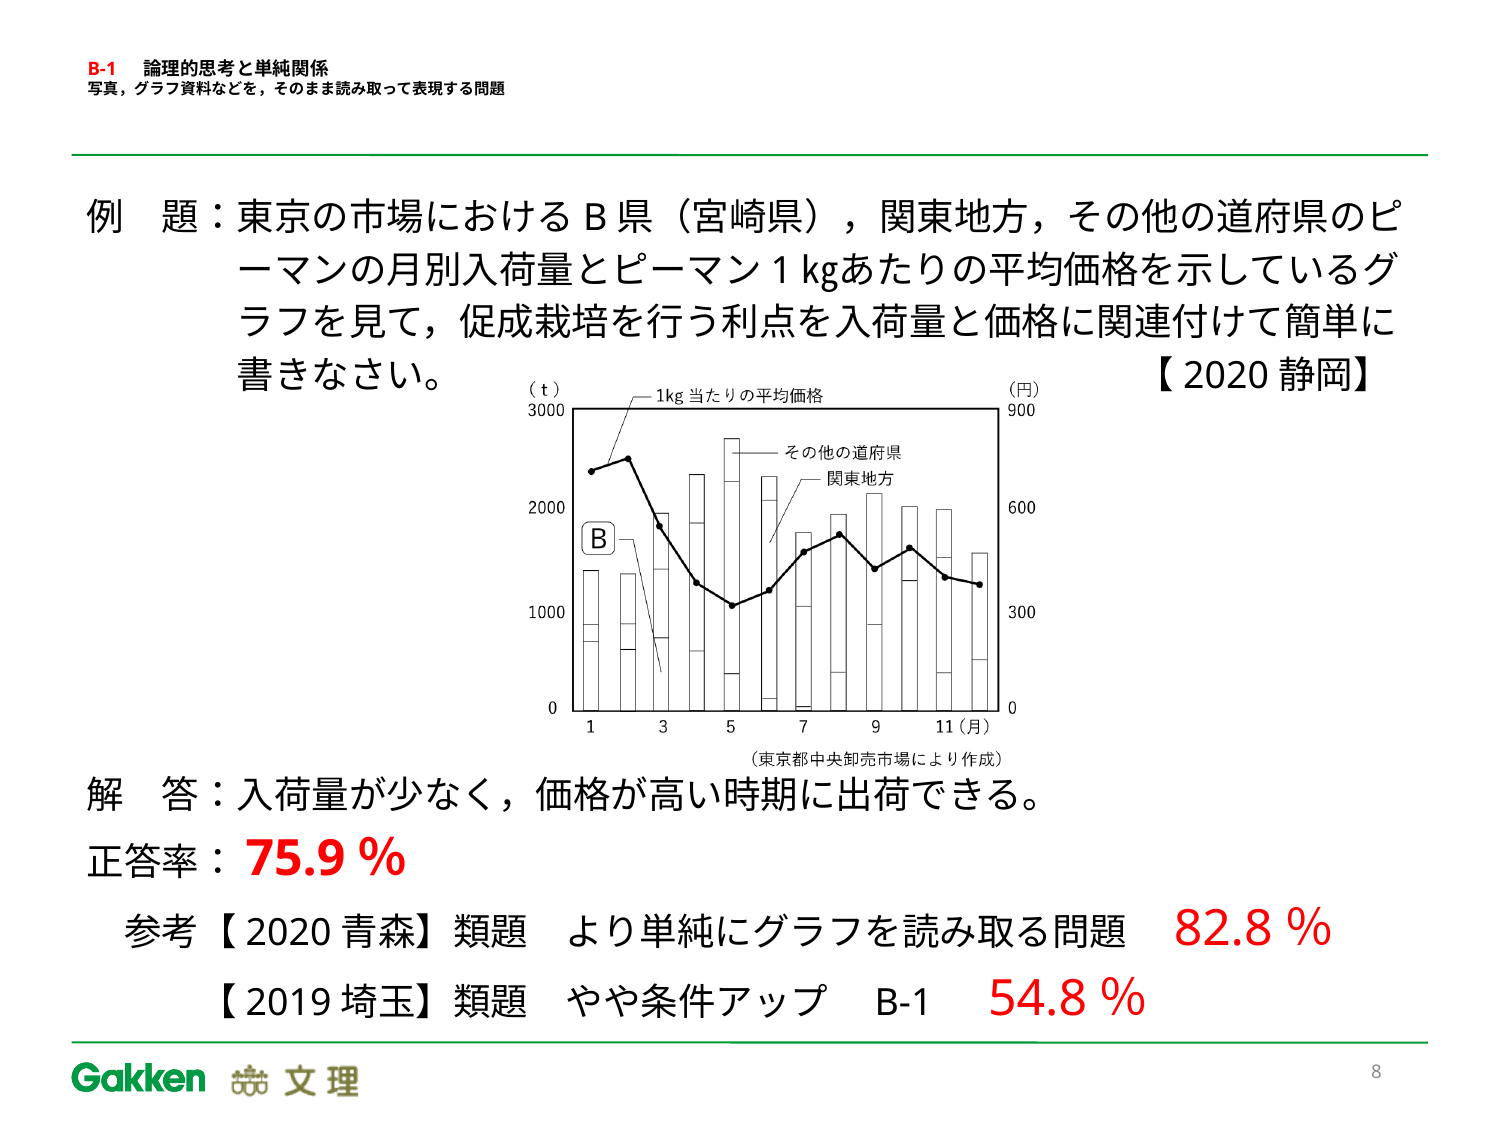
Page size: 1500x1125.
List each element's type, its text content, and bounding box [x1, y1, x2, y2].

title B-1 論理的思考と単純関係 写真，グラフ資料などを，そのまま読み取って表現する問題 [72, 46, 1290, 106]
text_box 例 題：東京の市場におけるB県（宮崎県），関東地方，その他の道府県のピ ーマンの月別入荷量とピーマン1㎏あたりの平均価格を示しているグ ラフを見て，促成栽培を行う利点を入荷量と価格に関連付けて簡単に 書きなさい。 【2020静岡】 解 答：入荷量が少なく，価格が高い時期に出荷できる。 正答率：75.9％ 参考【2020青森】類題 より単純にグラフを読み取る問題 82.8％ 【2019埼玉】類題 やや条件アップ B-1 54.8％ [71, 185, 1430, 1028]
slide_number 8 [1059, 1042, 1397, 1103]
picture [71, 1062, 205, 1092]
picture [225, 1064, 379, 1099]
picture [528, 381, 1038, 767]
